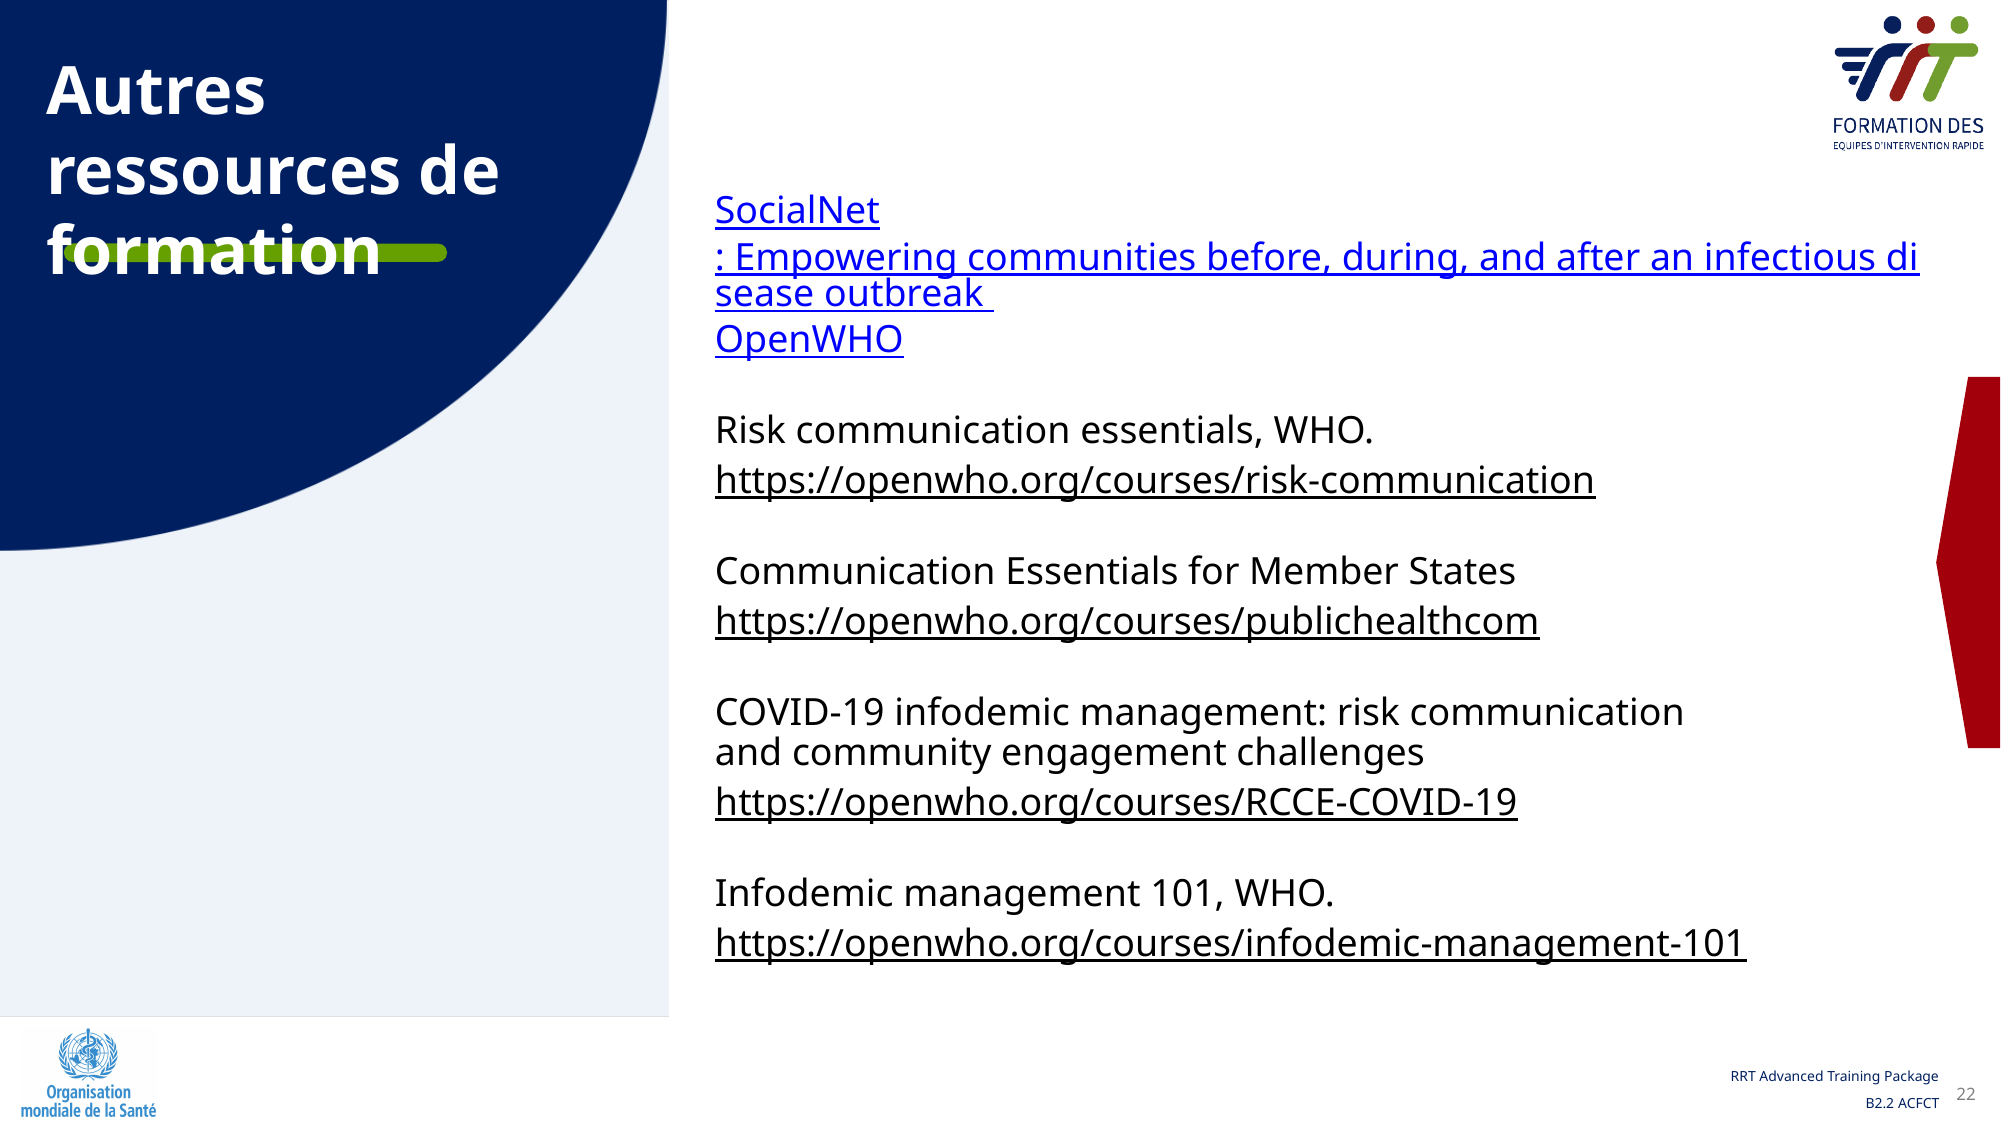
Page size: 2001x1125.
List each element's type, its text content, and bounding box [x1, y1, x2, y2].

picture [20, 1027, 157, 1118]
picture [1833, 15, 1984, 151]
text_box Autres ressources de formation [38, 40, 645, 296]
list SocialNet: Empowering communities before, during, and after an infectious disease outbreak OpenWHO Risk communication essentials, WHO. https://openwho.org/courses/risk-communication Communication Essentials for Member States https://openwho.org/courses/publichealthcom COVID-19 infodemic management: risk communication and community engagement challenges https://openwho.org/courses/RCCE-COVID-19 Infodemic management 101, WHO. https://openwho.org/courses/infodemic-management-101 [707, 179, 1944, 976]
picture [0, 0, 669, 1018]
